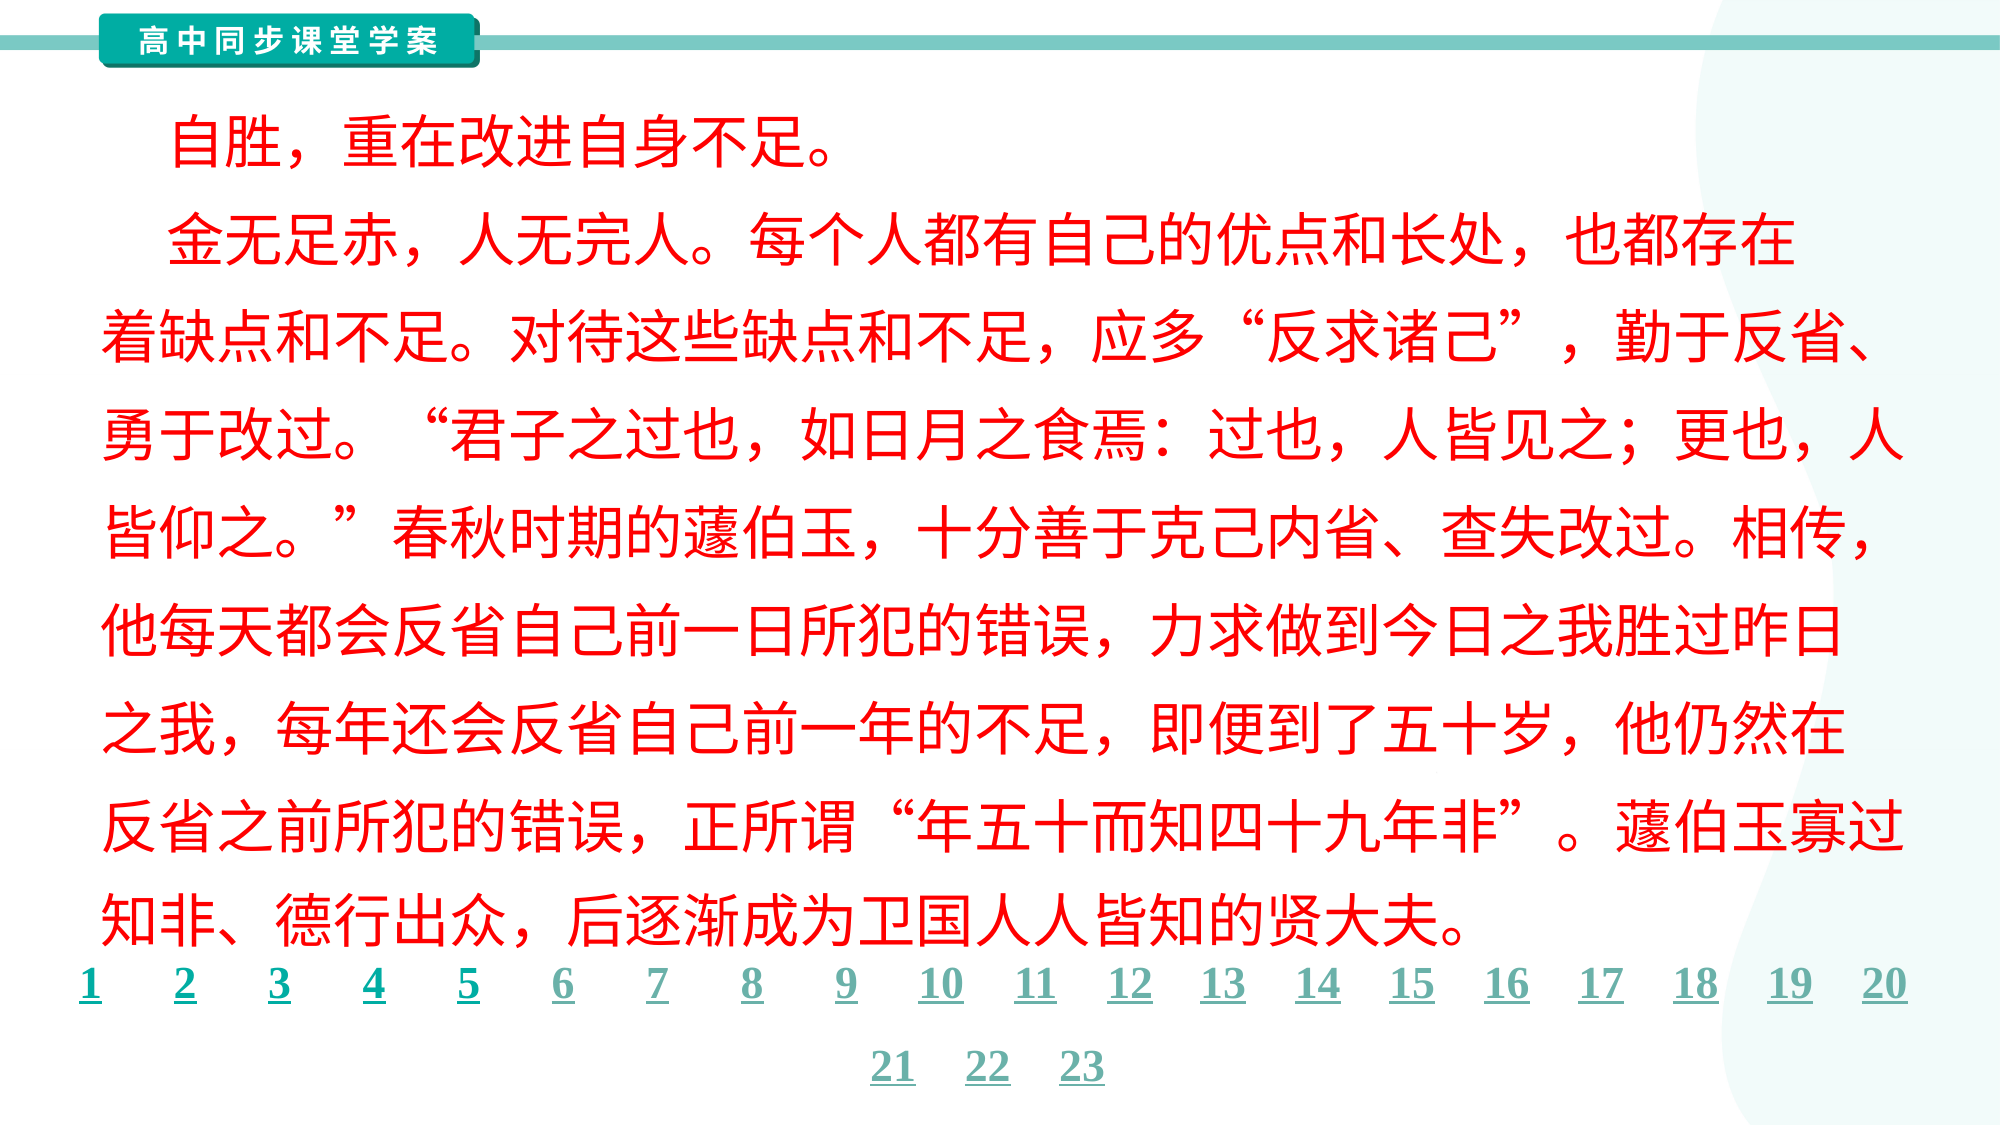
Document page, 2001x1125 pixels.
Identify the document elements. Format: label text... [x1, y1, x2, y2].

picture [0, 0, 2000, 1125]
text_box 自胜，重在改进自身不足。 金无足赤，人无完人。每个人都有自己的优点和长处，也都存在 着缺点和不足。对待这些缺点和不足，应多“反求诸己”，勤于反省、 勇于改过。“君子之过也，如日月之食焉：过也，人皆见之；更也，人 皆仰之。”春秋时期的蘧伯玉，十分善于克己内省、查失改过。相传， 他每天都会反省自己前一日所犯的错误，力求做到今日之我胜过昨日 之我，每年还会反省自己前一年的不足，即便到了五十岁，他仍然在 反省之前所犯的错误，正所谓“年五十而知四十九年非”。蘧伯玉寡过 知非、德行出众，后逐渐成为卫国人人皆知的贤大夫。 [100, 76, 1899, 945]
